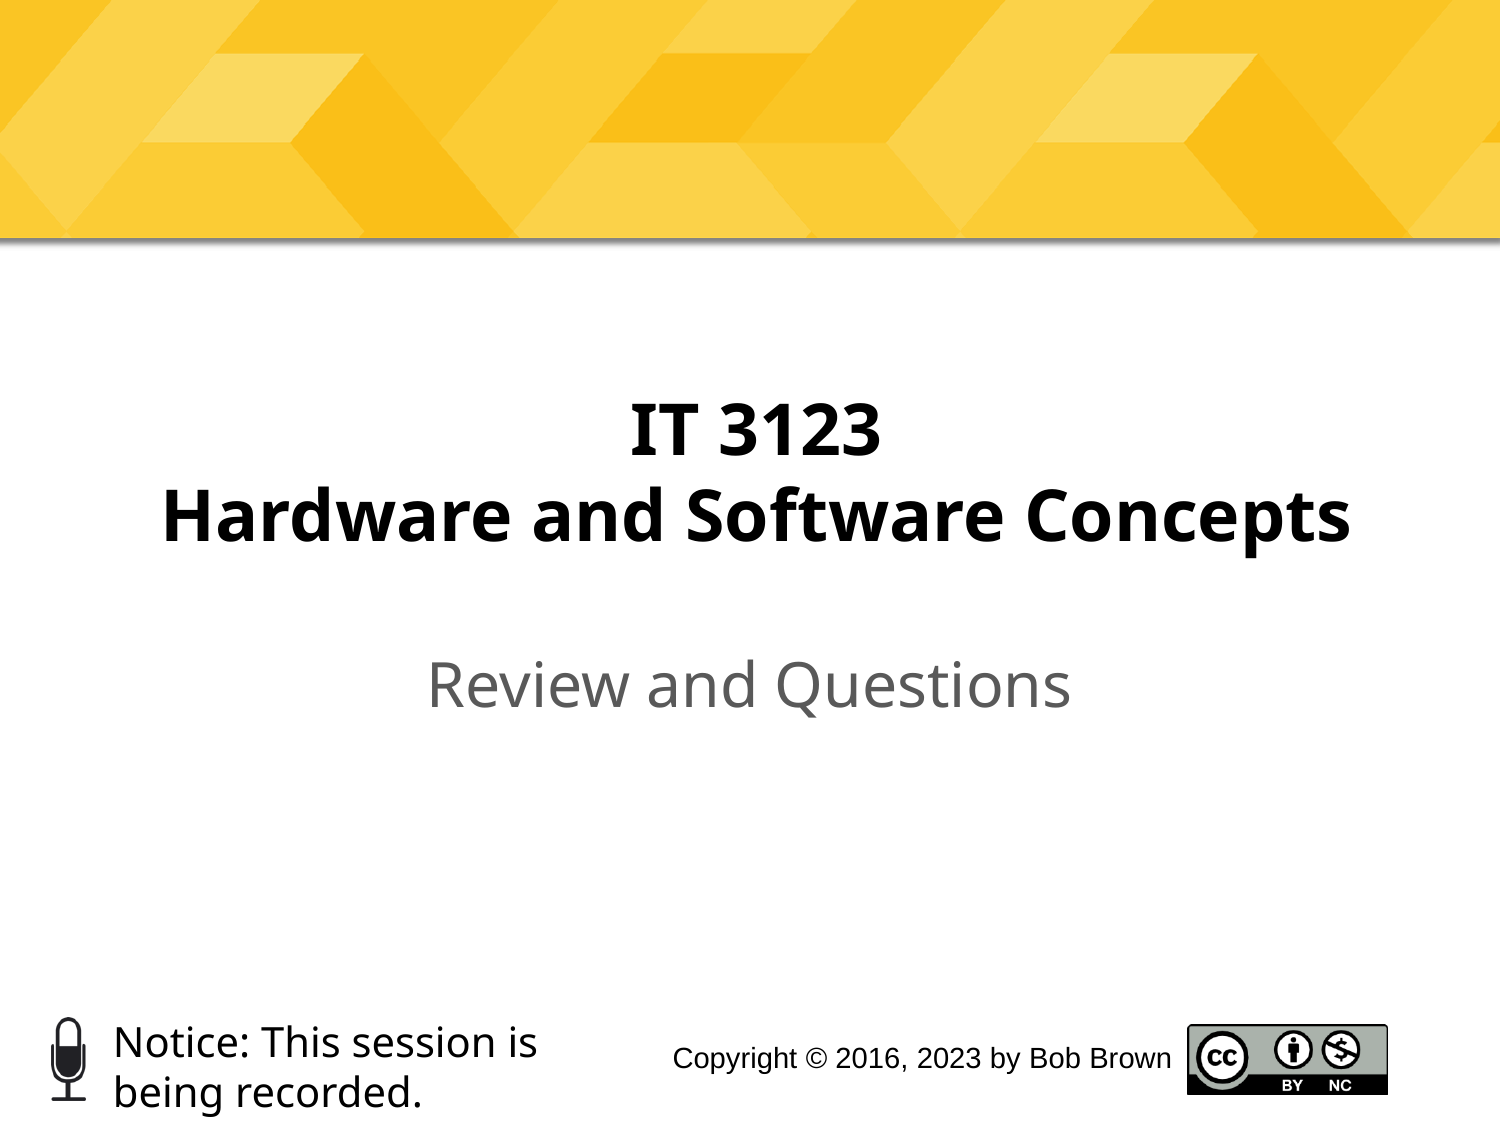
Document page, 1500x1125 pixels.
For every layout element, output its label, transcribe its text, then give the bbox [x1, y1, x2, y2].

picture [0, 0, 1500, 251]
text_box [24, 1009, 576, 1124]
title IT 3123 Hardware and Software Concepts [87, 349, 1425, 591]
picture [1187, 1024, 1388, 1095]
subtitle Review and Questions [225, 637, 1275, 925]
